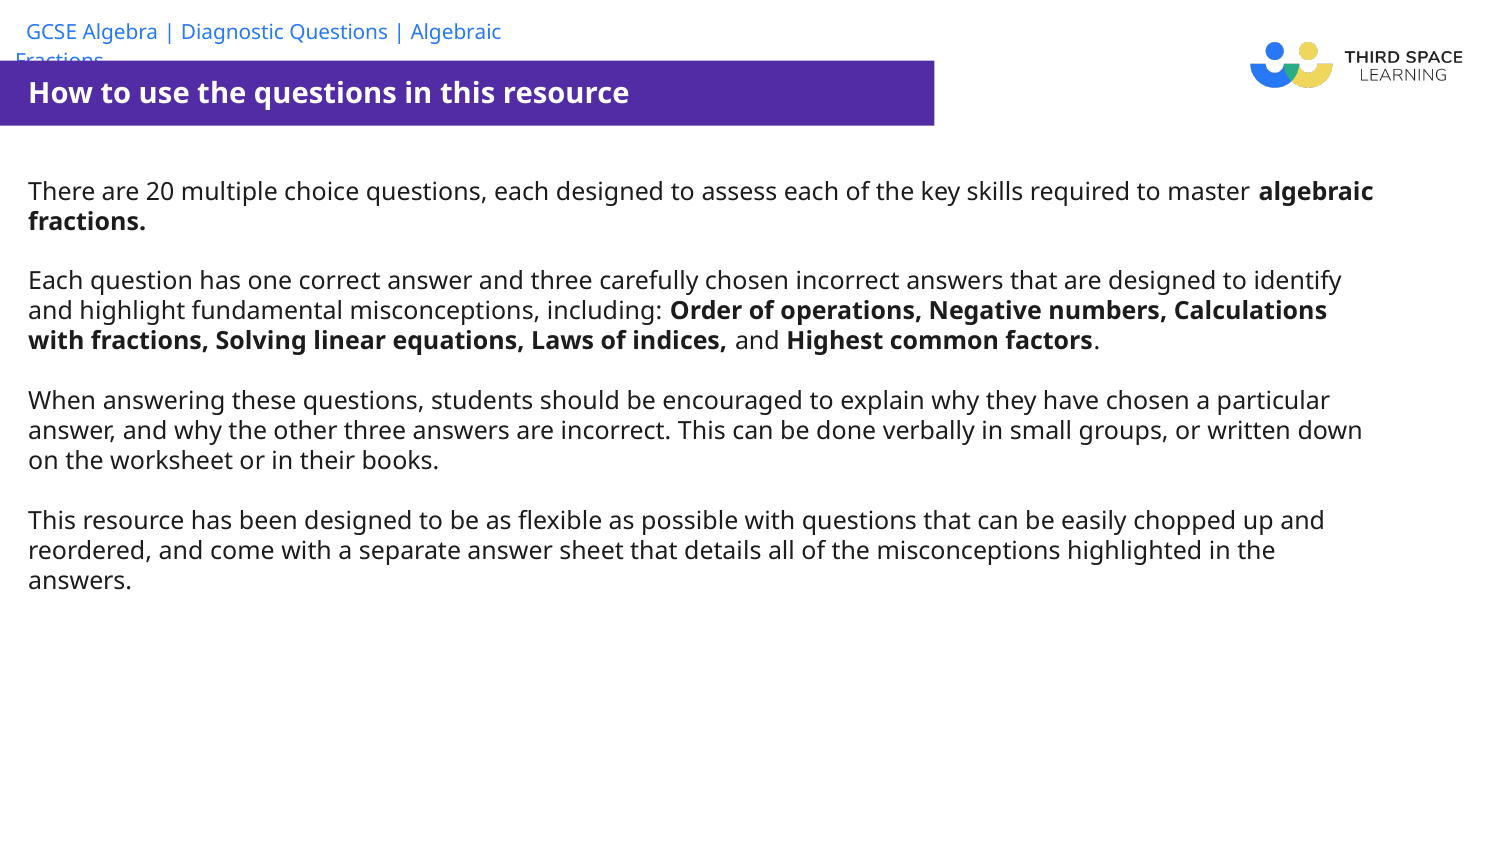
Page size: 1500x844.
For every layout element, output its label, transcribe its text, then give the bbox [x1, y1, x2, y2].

text_box There are 20 multiple choice questions, each designed to assess each of the key skills required to master algebraic fractions. Each question has one correct answer and three carefully chosen incorrect answers that are designed to identify and highlight fundamental misconceptions, including: Order of operations, Negative numbers, Calculations with fractions, Solving linear equations, Laws of indices, and Highest common factors. When answering these questions, students should be encouraged to explain why they have chosen a particular answer, and why the other three answers are incorrect. This can be done verbally in small groups, or written down on the worksheet or in their books. This resource has been designed to be as flexible as possible with questions that can be easily chopped up and reordered, and come with a separate answer sheet that details all of the misconceptions highlighted in the answers. [13, 203, 1403, 684]
picture [1250, 33, 1465, 99]
text_box How to use the questions in this resource [13, 59, 658, 125]
